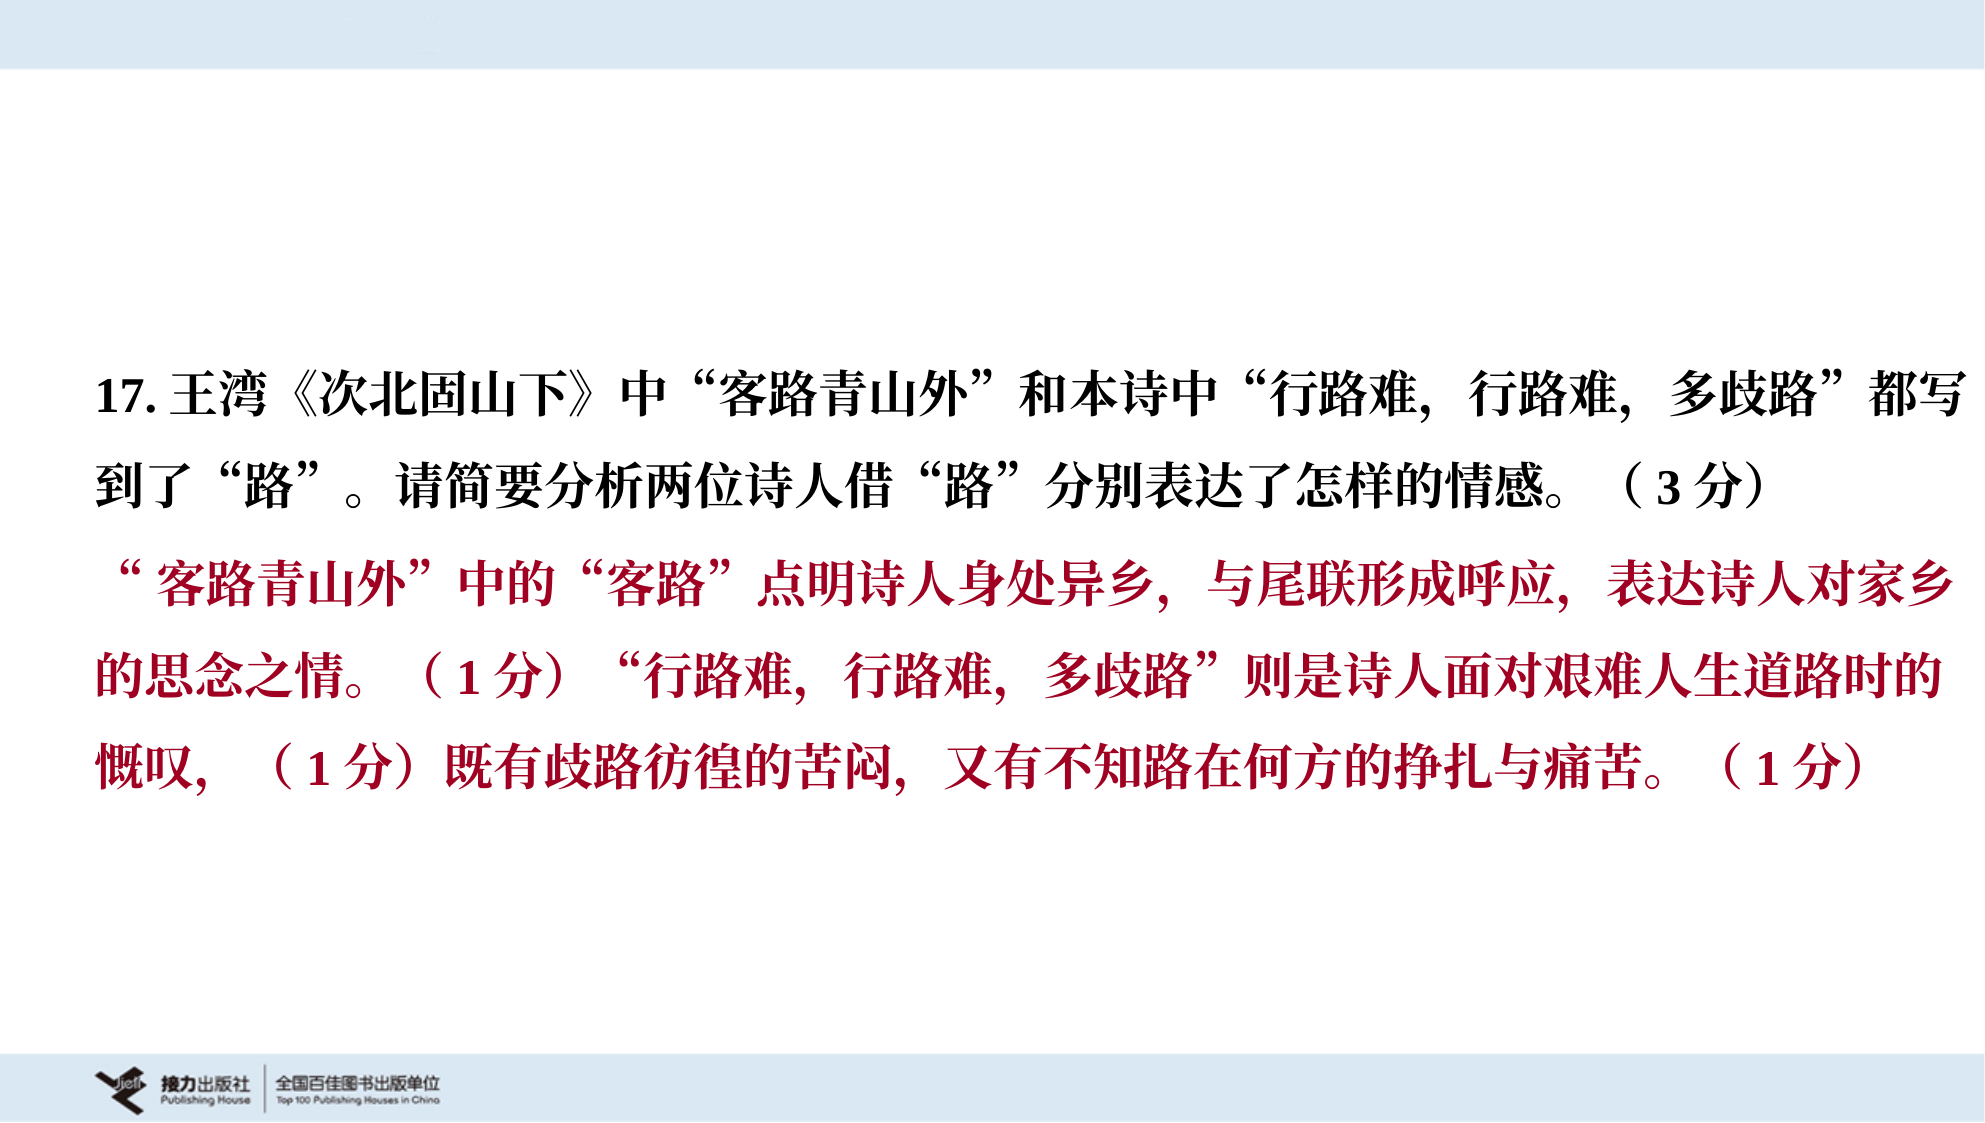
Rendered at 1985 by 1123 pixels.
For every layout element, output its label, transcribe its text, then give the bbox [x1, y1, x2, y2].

text_box 17.王湾《次北固山下》中“客路青山外”和本诗中“行路难，行路难，多歧路”都写 到了“路”。请简要分析两位诗人借“路”分别表达了怎样的情感。（3分） [94, 331, 1892, 515]
picture [0, 0, 1985, 1122]
text_box “客路青山外”中的“客路”点明诗人身处异乡，与尾联形成呼应，表达诗人对家乡 的思念之情。（1分）“行路难，行路难，多歧路”则是诗人面对艰难人生道路时的 慨叹，（1分）既有歧路彷徨的苦闷，又有不知路在何方的挣扎与痛苦。（1分） [94, 520, 1892, 796]
